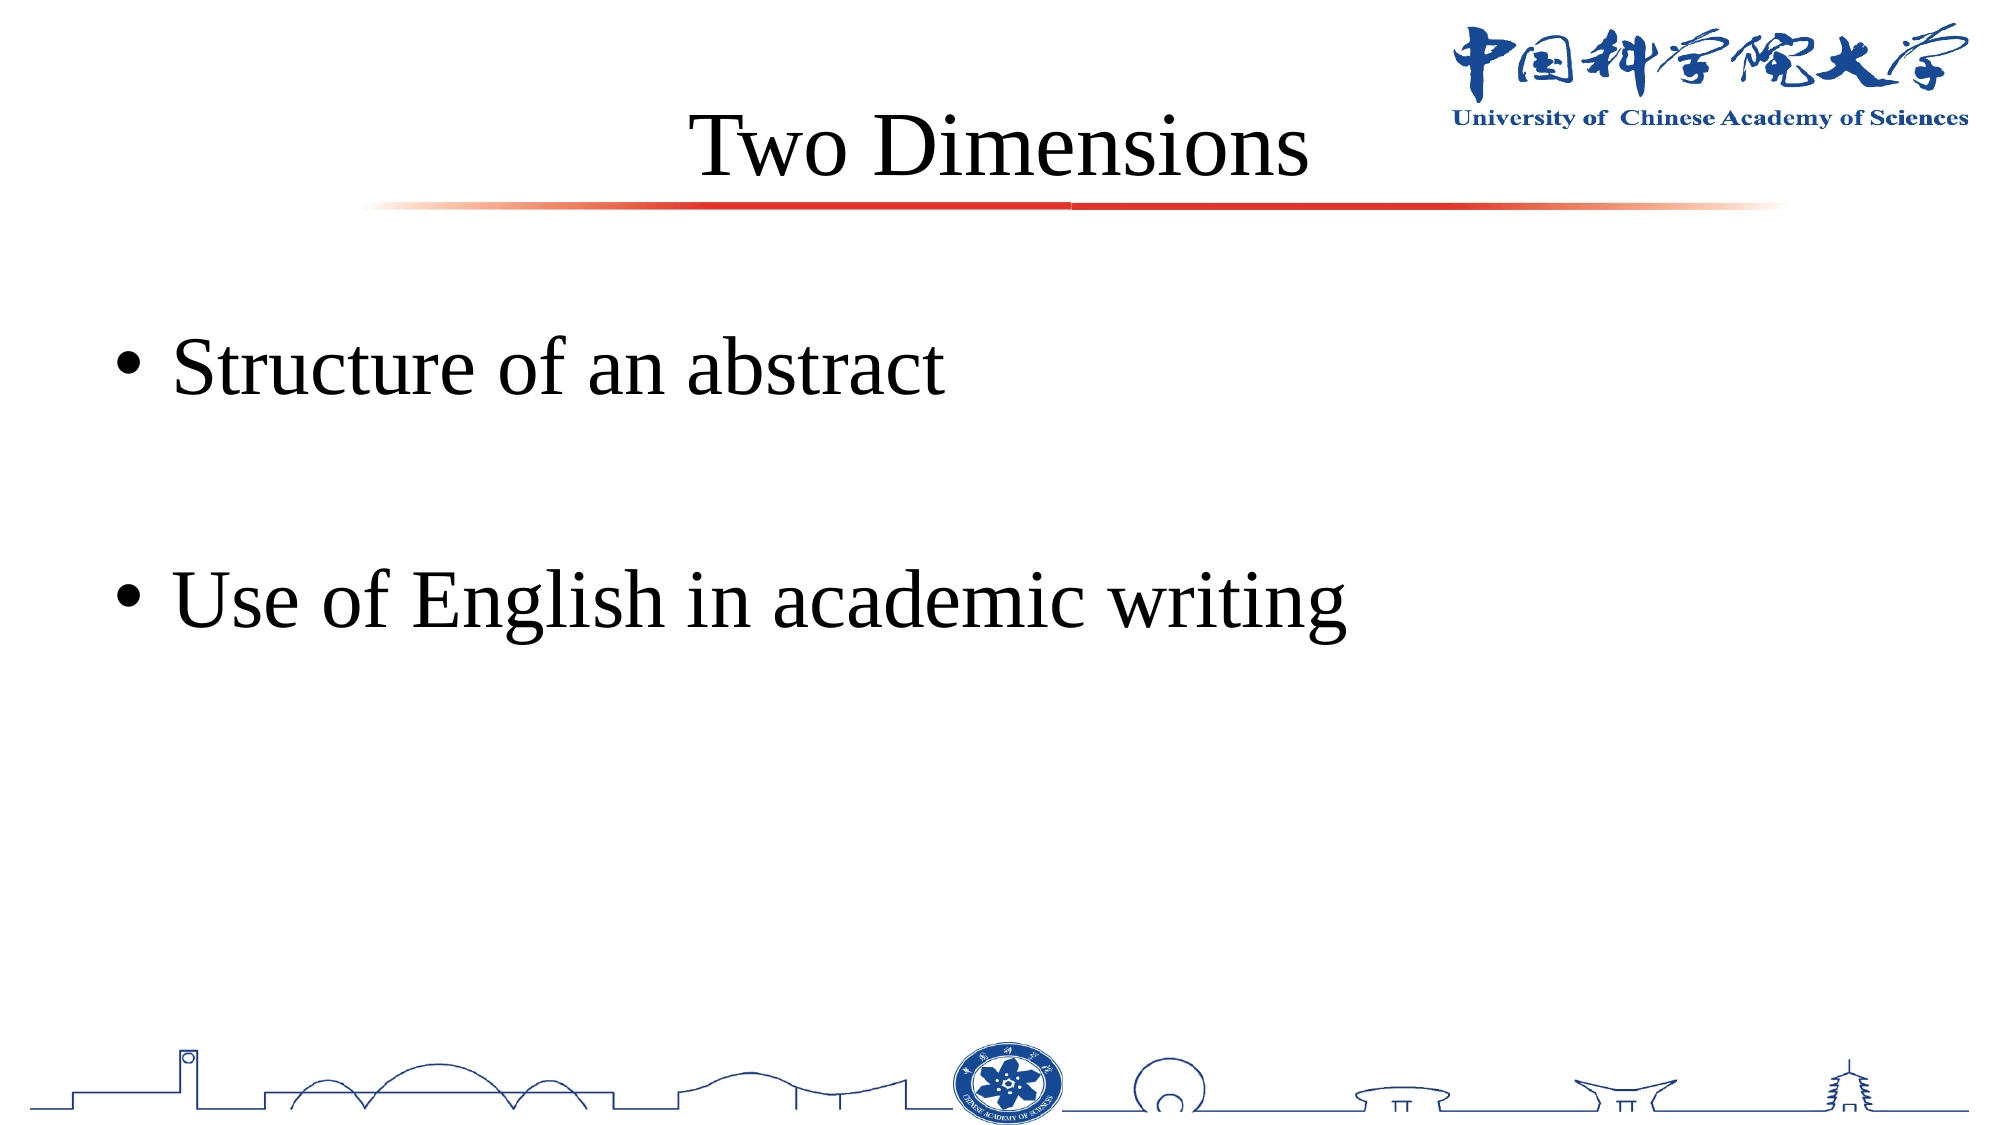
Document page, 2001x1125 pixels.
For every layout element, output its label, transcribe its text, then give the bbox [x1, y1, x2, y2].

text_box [334, 202, 1816, 210]
picture [30, 1039, 1969, 1125]
picture [1437, 23, 1969, 129]
title Two Dimensions [99, 45, 1900, 233]
list Structure of an abstract Use of English in academic writing [99, 304, 1900, 821]
